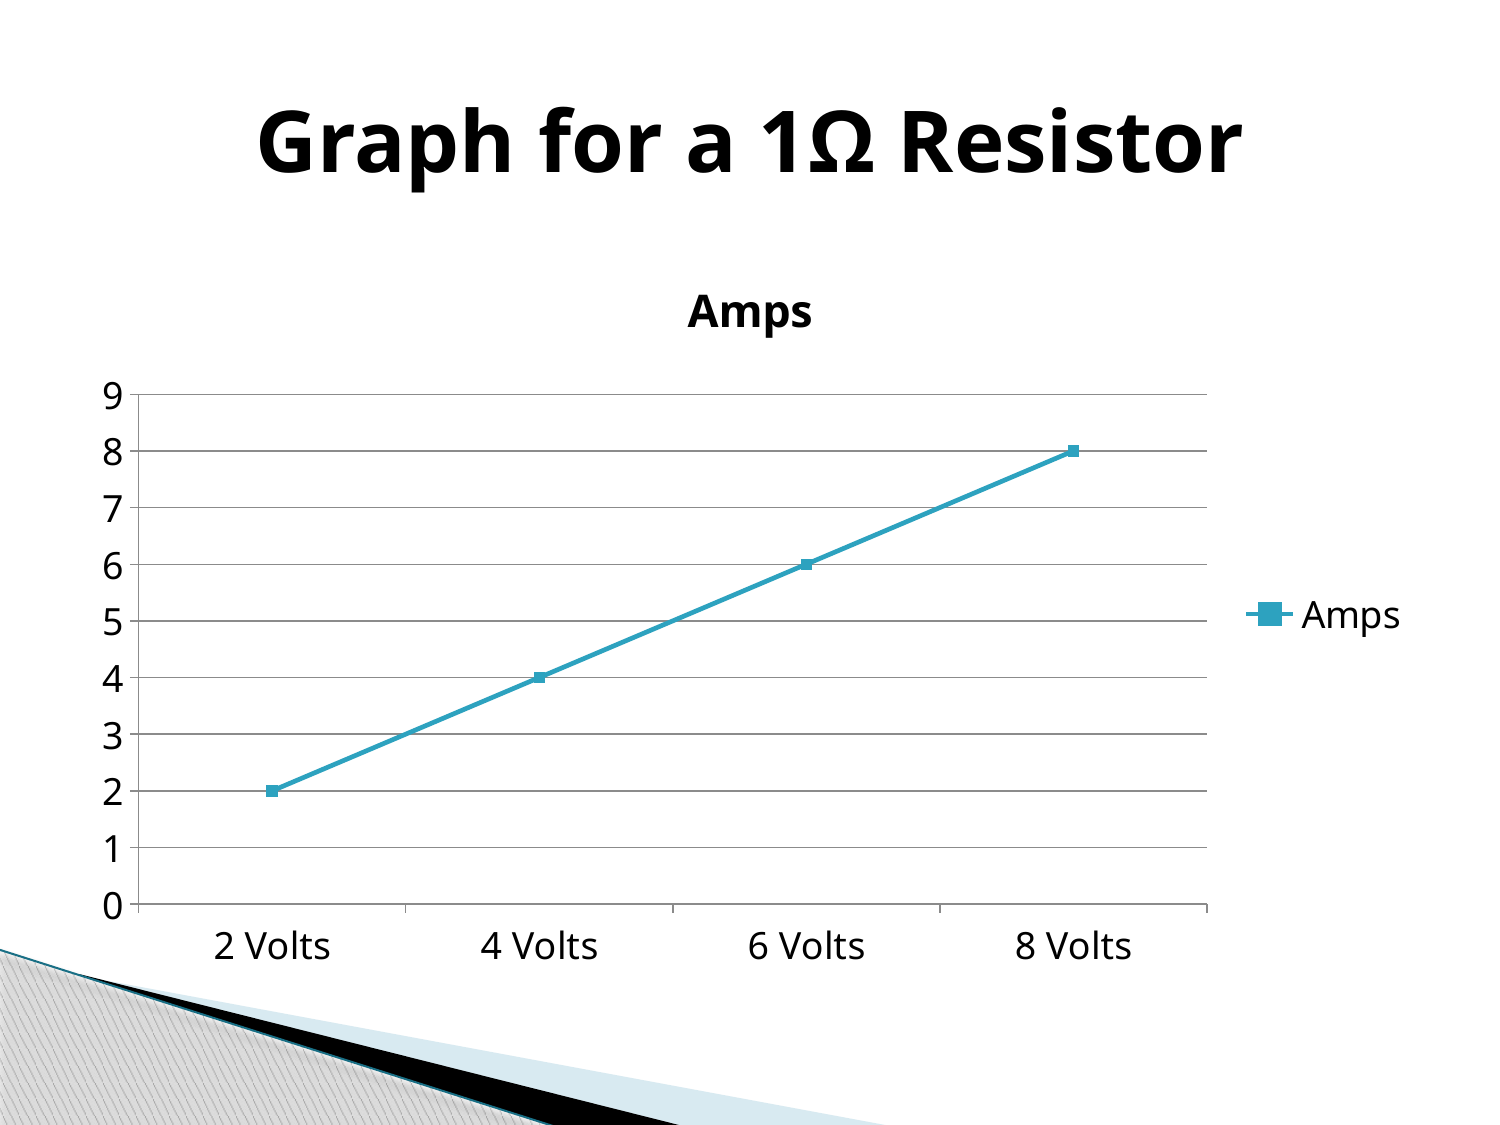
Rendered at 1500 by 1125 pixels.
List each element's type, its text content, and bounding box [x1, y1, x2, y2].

title Graph for a 1Ω Resistor [75, 45, 1425, 233]
chart [74, 242, 1426, 986]
